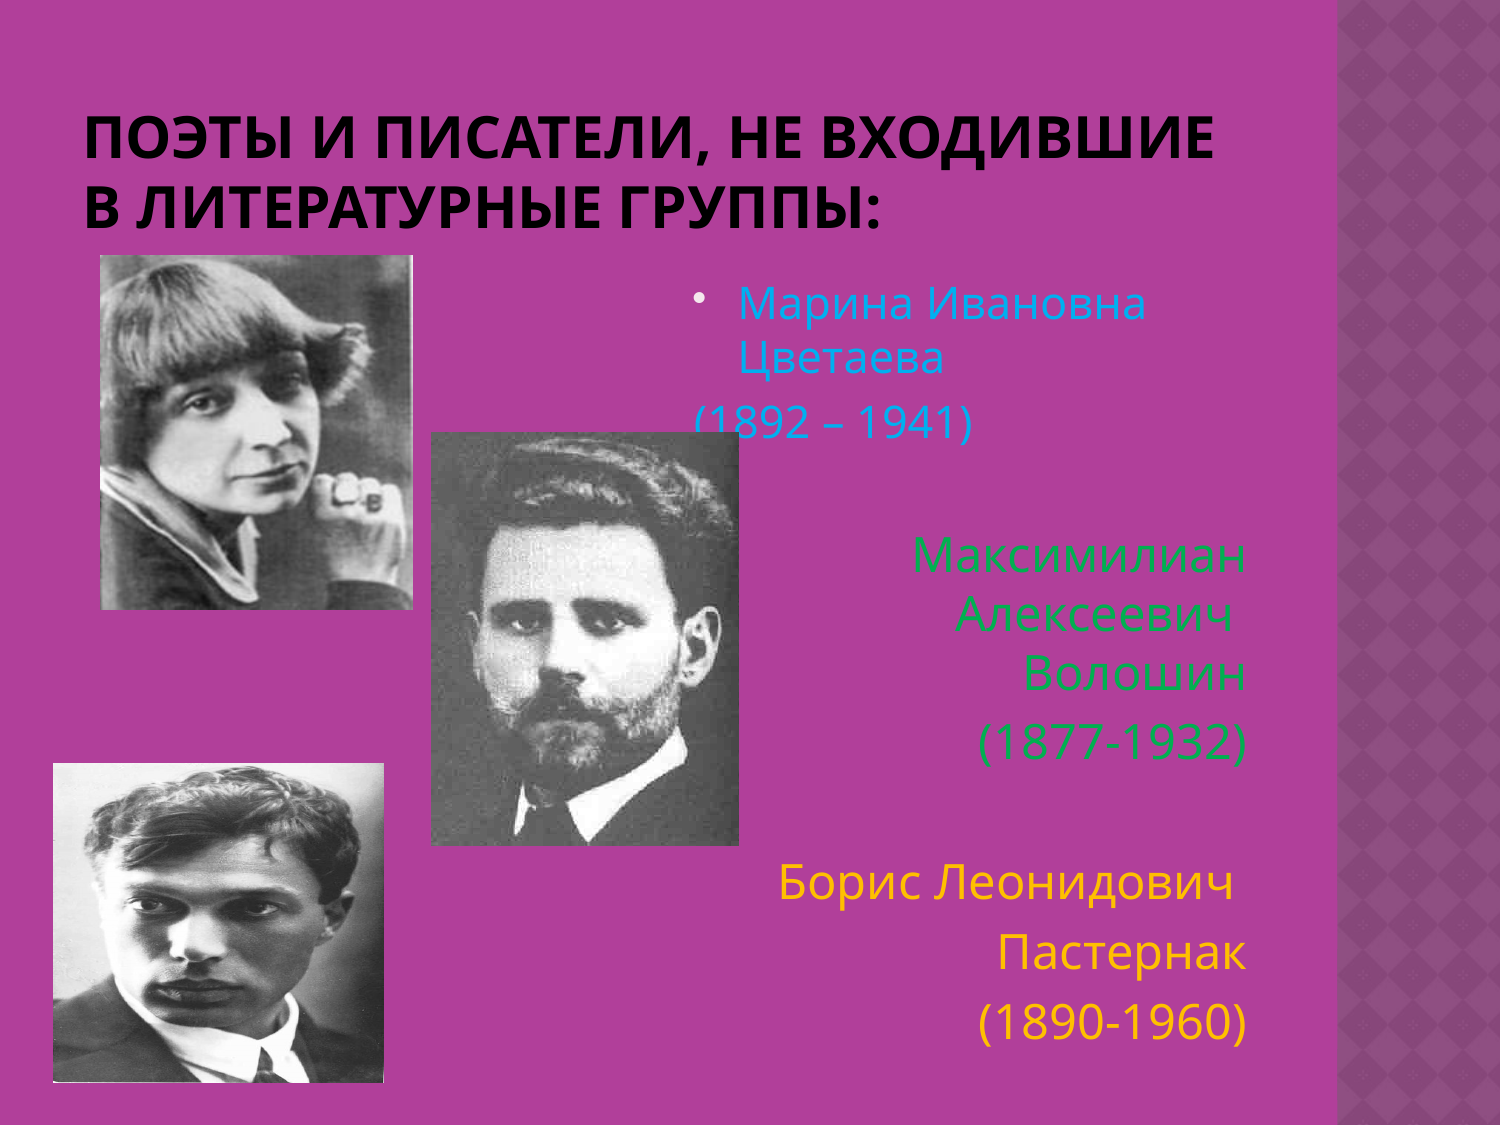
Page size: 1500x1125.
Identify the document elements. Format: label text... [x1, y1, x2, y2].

picture [99, 254, 414, 611]
list Марина Ивановна Цветаева (1892 – 1941) Максимилиан Алексеевич Волошин (1877-1932) Борис Леонидович Пастернак (1890-1960) [679, 267, 1263, 1063]
title Поэты и писатели, не входившие в литературные группы: [75, 52, 1263, 240]
picture [430, 432, 739, 847]
picture [52, 762, 385, 1083]
